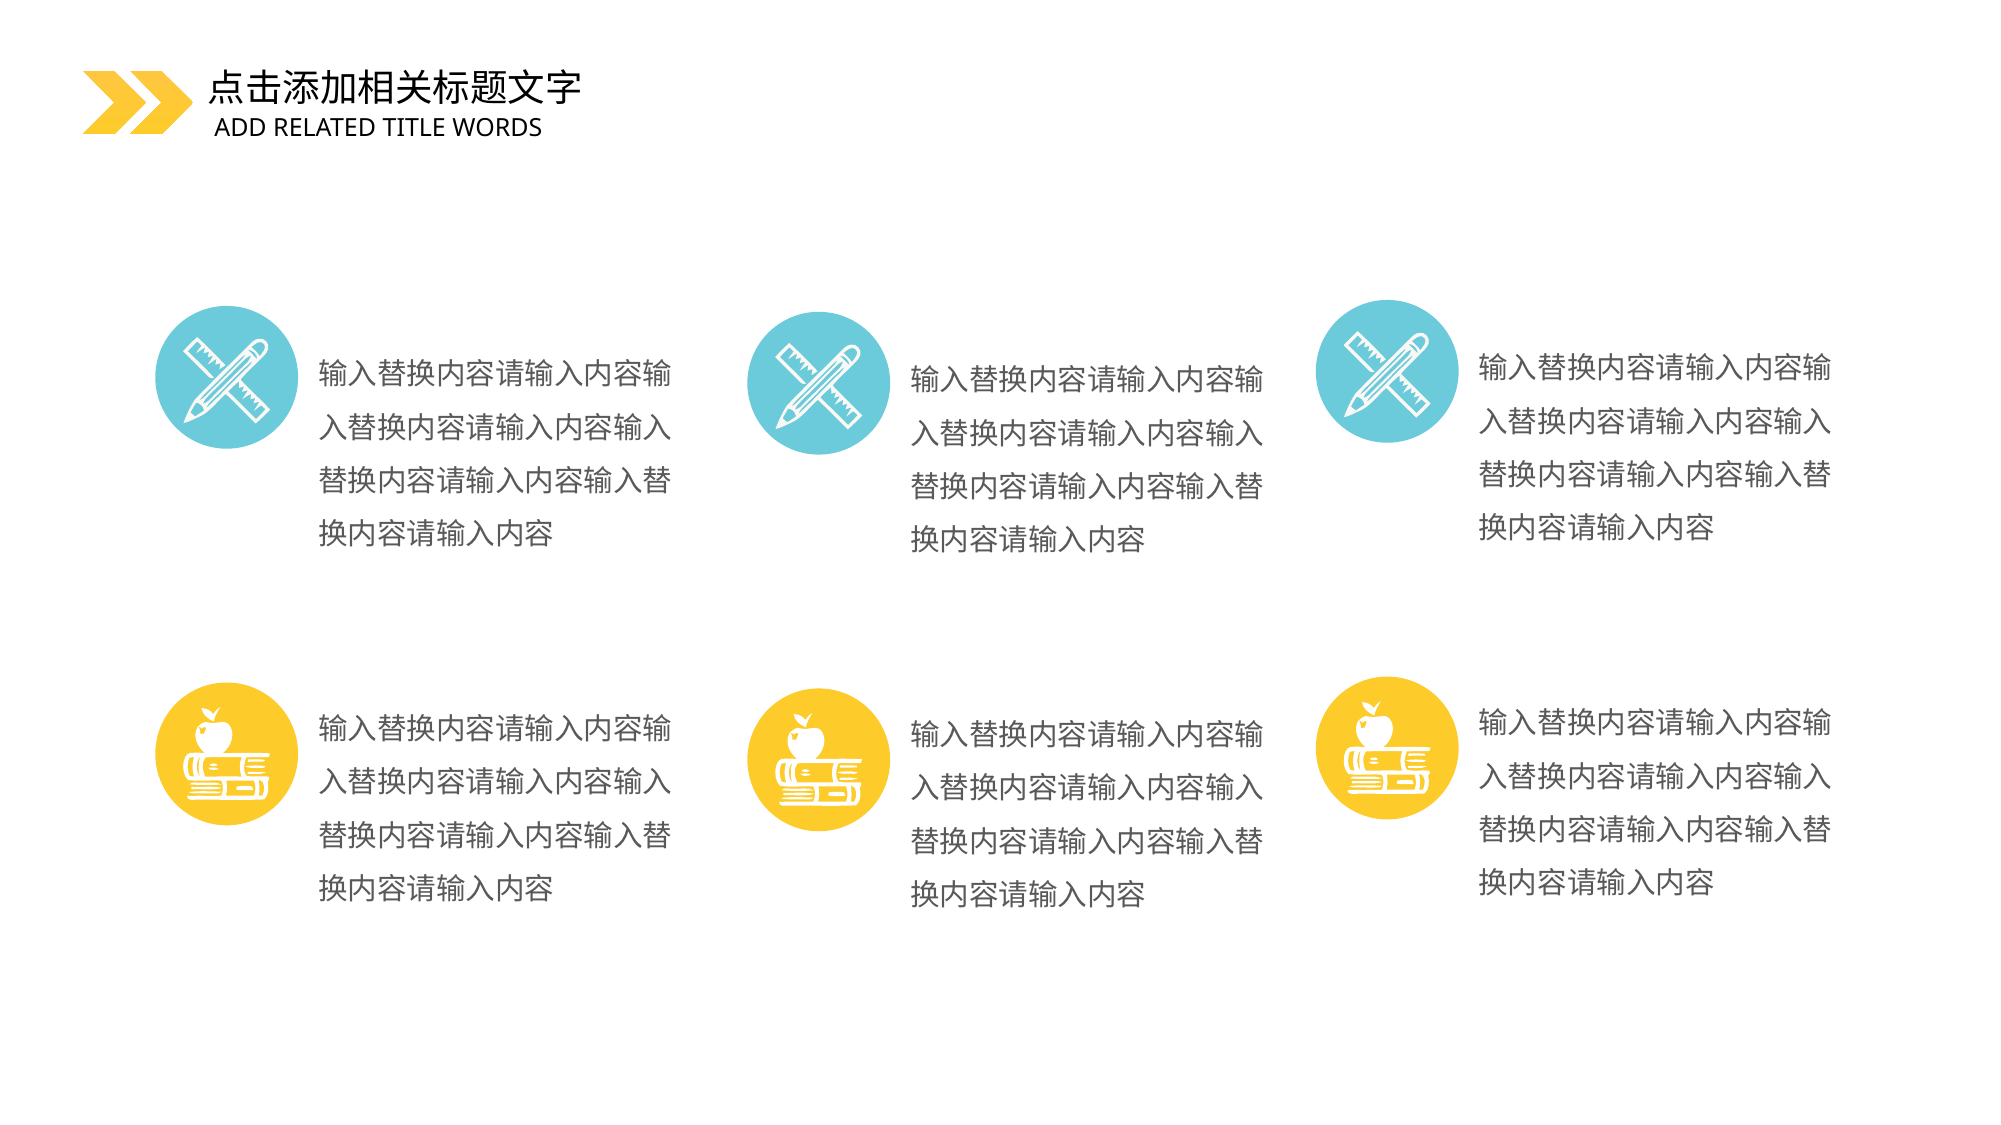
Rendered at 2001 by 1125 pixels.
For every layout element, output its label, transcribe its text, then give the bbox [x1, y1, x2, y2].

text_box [1315, 299, 1459, 443]
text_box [155, 682, 299, 826]
text_box 输入替换内容请输入内容输入替换内容请输入内容输入替换内容请输入内容输入替换内容请输入内容 [298, 327, 720, 561]
text_box 输入替换内容请输入内容输入替换内容请输入内容输入替换内容请输入内容输入替换内容请输入内容 [1458, 676, 1881, 910]
text_box 输入替换内容请输入内容输入替换内容请输入内容输入替换内容请输入内容输入替换内容请输入内容 [1458, 321, 1881, 555]
text_box 输入替换内容请输入内容输入替换内容请输入内容输入替换内容请输入内容输入替换内容请输入内容 [890, 333, 1312, 567]
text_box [747, 688, 891, 832]
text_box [747, 311, 891, 455]
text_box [1315, 676, 1459, 820]
text_box 输入替换内容请输入内容输入替换内容请输入内容输入替换内容请输入内容输入替换内容请输入内容 [890, 688, 1312, 922]
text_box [155, 305, 299, 449]
text_box 输入替换内容请输入内容输入替换内容请输入内容输入替换内容请输入内容输入替换内容请输入内容 [298, 682, 720, 916]
